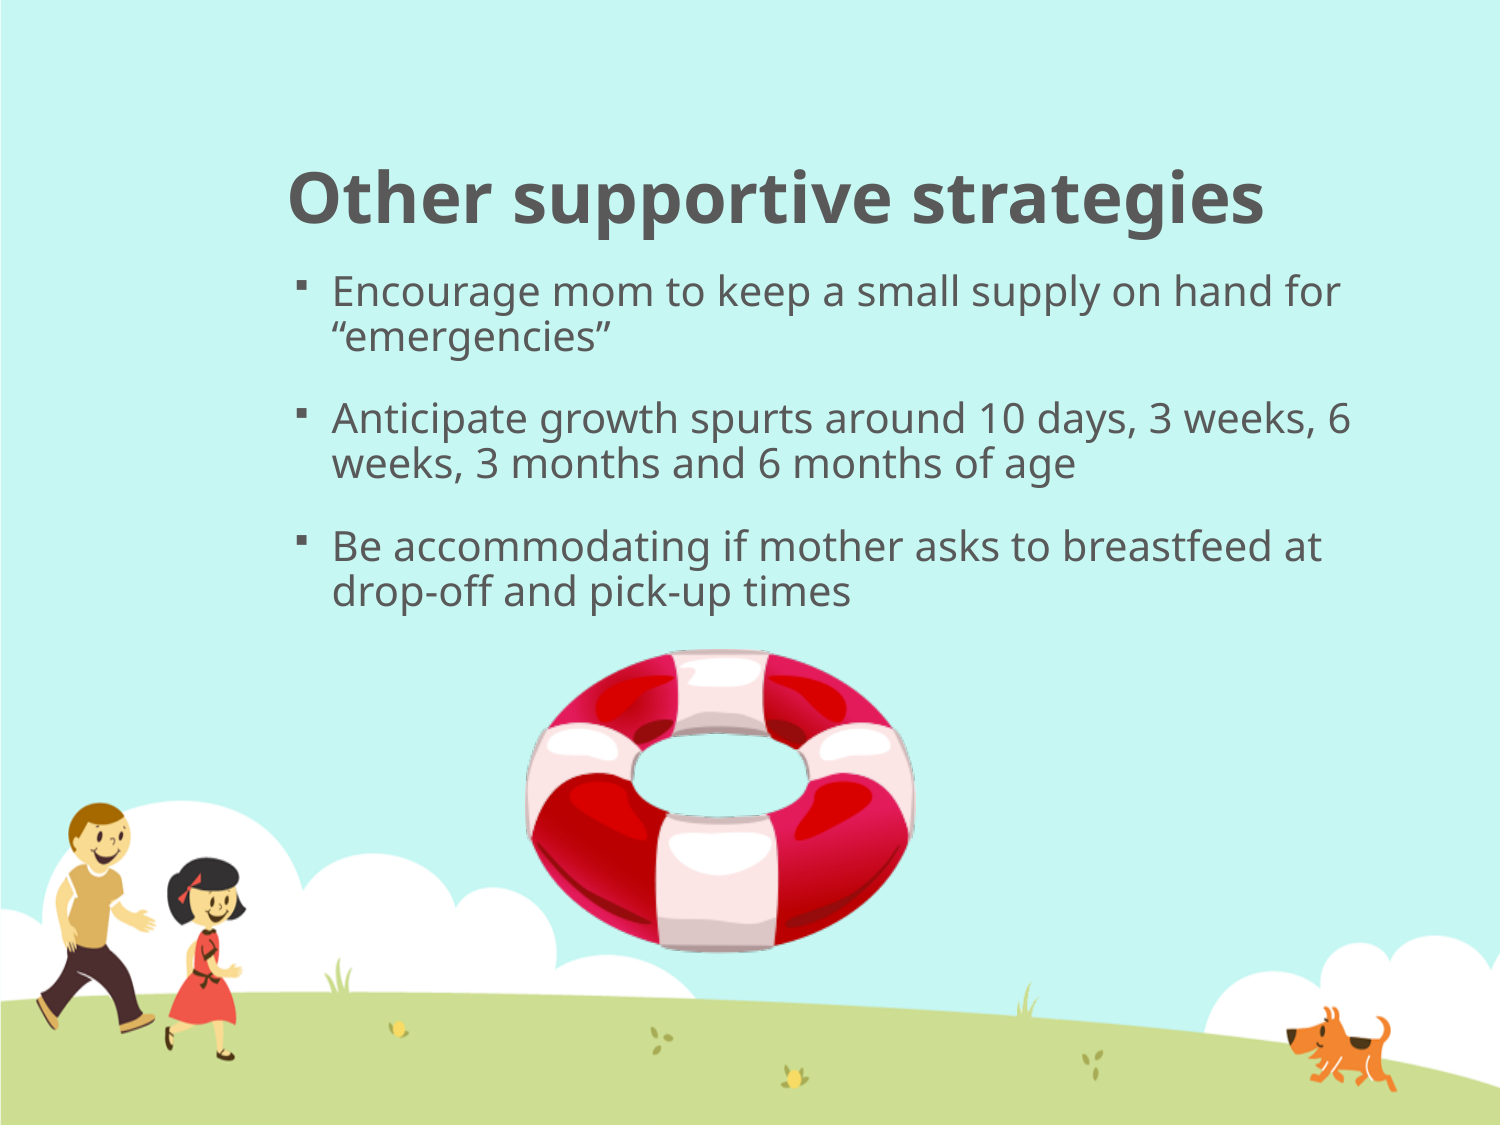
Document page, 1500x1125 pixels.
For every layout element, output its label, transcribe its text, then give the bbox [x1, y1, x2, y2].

title Other supportive strategies [271, 50, 1425, 247]
list Encourage mom to keep a small supply on hand for “emergencies” Anticipate growth spurts around 10 days, 3 weeks, 6 weeks, 3 months and 6 months of age Be accommodating if mother asks to breastfeed at drop-off and pick-up times [271, 262, 1425, 938]
picture [0, 0, 1500, 1125]
